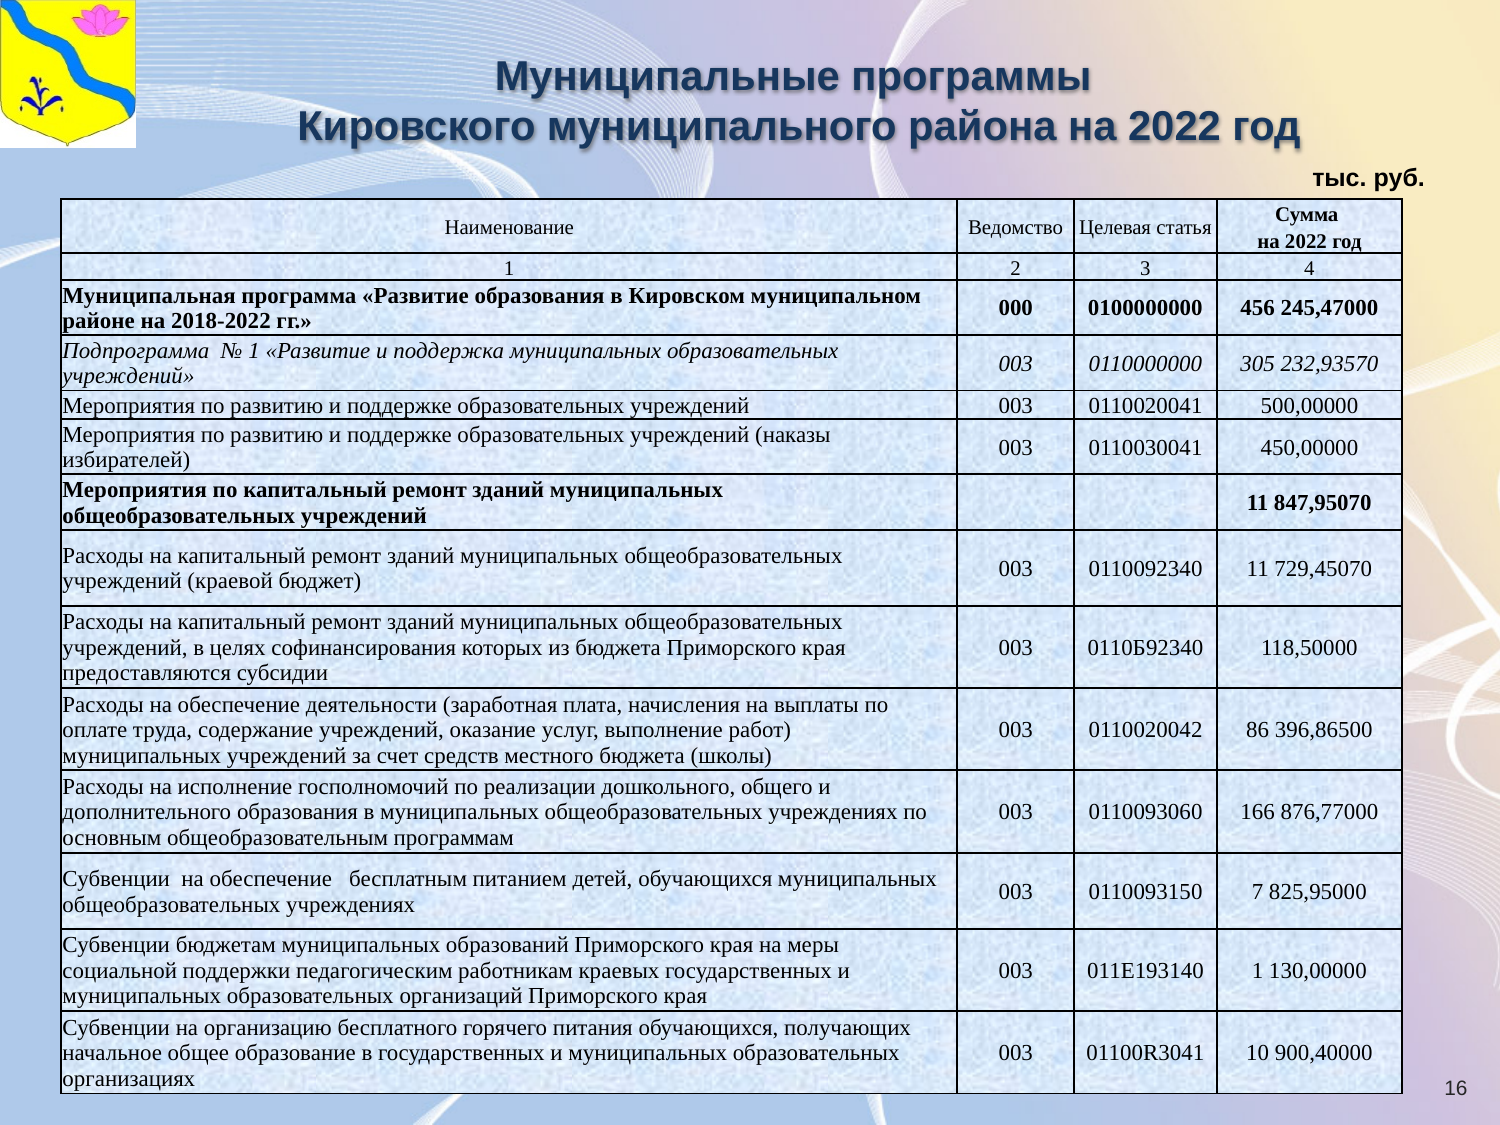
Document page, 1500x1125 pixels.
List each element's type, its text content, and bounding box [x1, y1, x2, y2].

table_cell [1075, 475, 1216, 529]
table_header Целевая статья [1075, 200, 1216, 252]
table_cell 3 [1075, 254, 1216, 279]
table_cell Муниципальная программа «Развитие образования в Кировском муниципальном районе на 2018-2022 гг.» [62, 281, 956, 334]
table_cell 500,00000 [1218, 391, 1401, 418]
table_cell Подпрограмма № 1 «Развитие и поддержка муниципальных образовательных учреждений» [62, 336, 956, 390]
table_cell 003 [958, 930, 1073, 1010]
table_cell 003 [958, 531, 1073, 605]
table_cell Субвенции на организацию бесплатного горячего питания обучающихся, получающих начальное общее образование в государственных и муниципальных образовательных организациях [62, 1012, 956, 1093]
table_cell Мероприятия по развитию и поддержке образовательных учреждений (наказы избирателей) [62, 420, 956, 473]
table_cell 305 232,93570 [1218, 336, 1401, 390]
table_cell 2 [958, 254, 1073, 279]
table_cell 7 825,95000 [1218, 854, 1401, 928]
table_cell 450,00000 [1218, 420, 1401, 473]
table_cell Расходы на обеспечение деятельности (заработная плата, начисления на выплаты по оплате труда, содержание учреждений, оказание услуг, выполнение работ) муниципальных учреждений за счет средств местного бюджета (школы) [62, 689, 956, 769]
picture [0, 0, 1500, 1125]
table_cell 011Е193140 [1075, 930, 1216, 1010]
table_cell Мероприятия по развитию и поддержке образовательных учреждений [62, 391, 956, 418]
table_cell 0110000000 [1075, 336, 1216, 390]
table_cell 11 729,45070 [1218, 531, 1401, 605]
table_cell 0110093060 [1075, 771, 1216, 852]
table_cell Мероприятия по капитальный ремонт зданий муниципальных общеобразовательных учреждений [62, 475, 956, 529]
table_cell 166 876,77000 [1218, 771, 1401, 852]
table_header Наименование [62, 200, 956, 252]
slide_number 16 [1417, 1057, 1494, 1118]
table_cell 0110020042 [1075, 689, 1216, 769]
table_cell 003 [958, 391, 1073, 418]
table_cell 4 [1218, 254, 1401, 279]
table_cell 003 [958, 607, 1073, 687]
table_cell 0110020041 [1075, 391, 1216, 418]
table_cell Расходы на исполнение госполномочий по реализации дошкольного, общего и дополнительного образования в муниципальных общеобразовательных учреждениях по основным общеобразовательным программам [62, 771, 956, 852]
table_cell Субвенции бюджетам муниципальных образований Приморского края на меры социальной поддержки педагогическим работникам краевых государственных и муниципальных образовательных организаций Приморского края [62, 930, 956, 1010]
table_cell [958, 475, 1073, 529]
table_cell Расходы на капитальный ремонт зданий муниципальных общеобразовательных учреждений, в целях софинансирования которых из бюджета Приморского края предоставляются субсидии [62, 607, 956, 687]
table_cell 1 [62, 254, 956, 279]
table_cell 118,50000 [1218, 607, 1401, 687]
table_cell 0110093150 [1075, 854, 1216, 928]
table_cell Субвенции на обеспечение бесплатным питанием детей, обучающихся муниципальных общеобразовательных учреждениях [62, 854, 956, 928]
table_cell 01100R3041 [1075, 1012, 1216, 1093]
table_header Сумма на 2022 год [1218, 200, 1401, 252]
table_cell 11 847,95070 [1218, 475, 1401, 529]
table_cell Расходы на капитальный ремонт зданий муниципальных общеобразовательных учреждений (краевой бюджет) [62, 531, 956, 605]
title Муниципальные программы Кировского муниципального района на 2022 год [135, 26, 1463, 172]
table_cell 0110Б92340 [1075, 607, 1216, 687]
table_cell 10 900,40000 [1218, 1012, 1401, 1093]
table_header Ведомство [958, 200, 1073, 252]
table_cell 003 [958, 420, 1073, 473]
table_cell 003 [958, 1012, 1073, 1093]
table_cell 0110030041 [1075, 420, 1216, 473]
table_cell 003 [958, 771, 1073, 852]
table_cell 86 396,86500 [1218, 689, 1401, 769]
text_box тыс. руб. [1297, 153, 1441, 199]
table_cell 1 130,00000 [1218, 930, 1401, 1010]
table_cell 0100000000 [1075, 281, 1216, 334]
table_cell 003 [958, 336, 1073, 390]
table_cell 003 [958, 854, 1073, 928]
table_cell 0110092340 [1075, 531, 1216, 605]
table_cell 000 [958, 281, 1073, 334]
table_cell 456 245,47000 [1218, 281, 1401, 334]
table_cell 003 [958, 689, 1073, 769]
